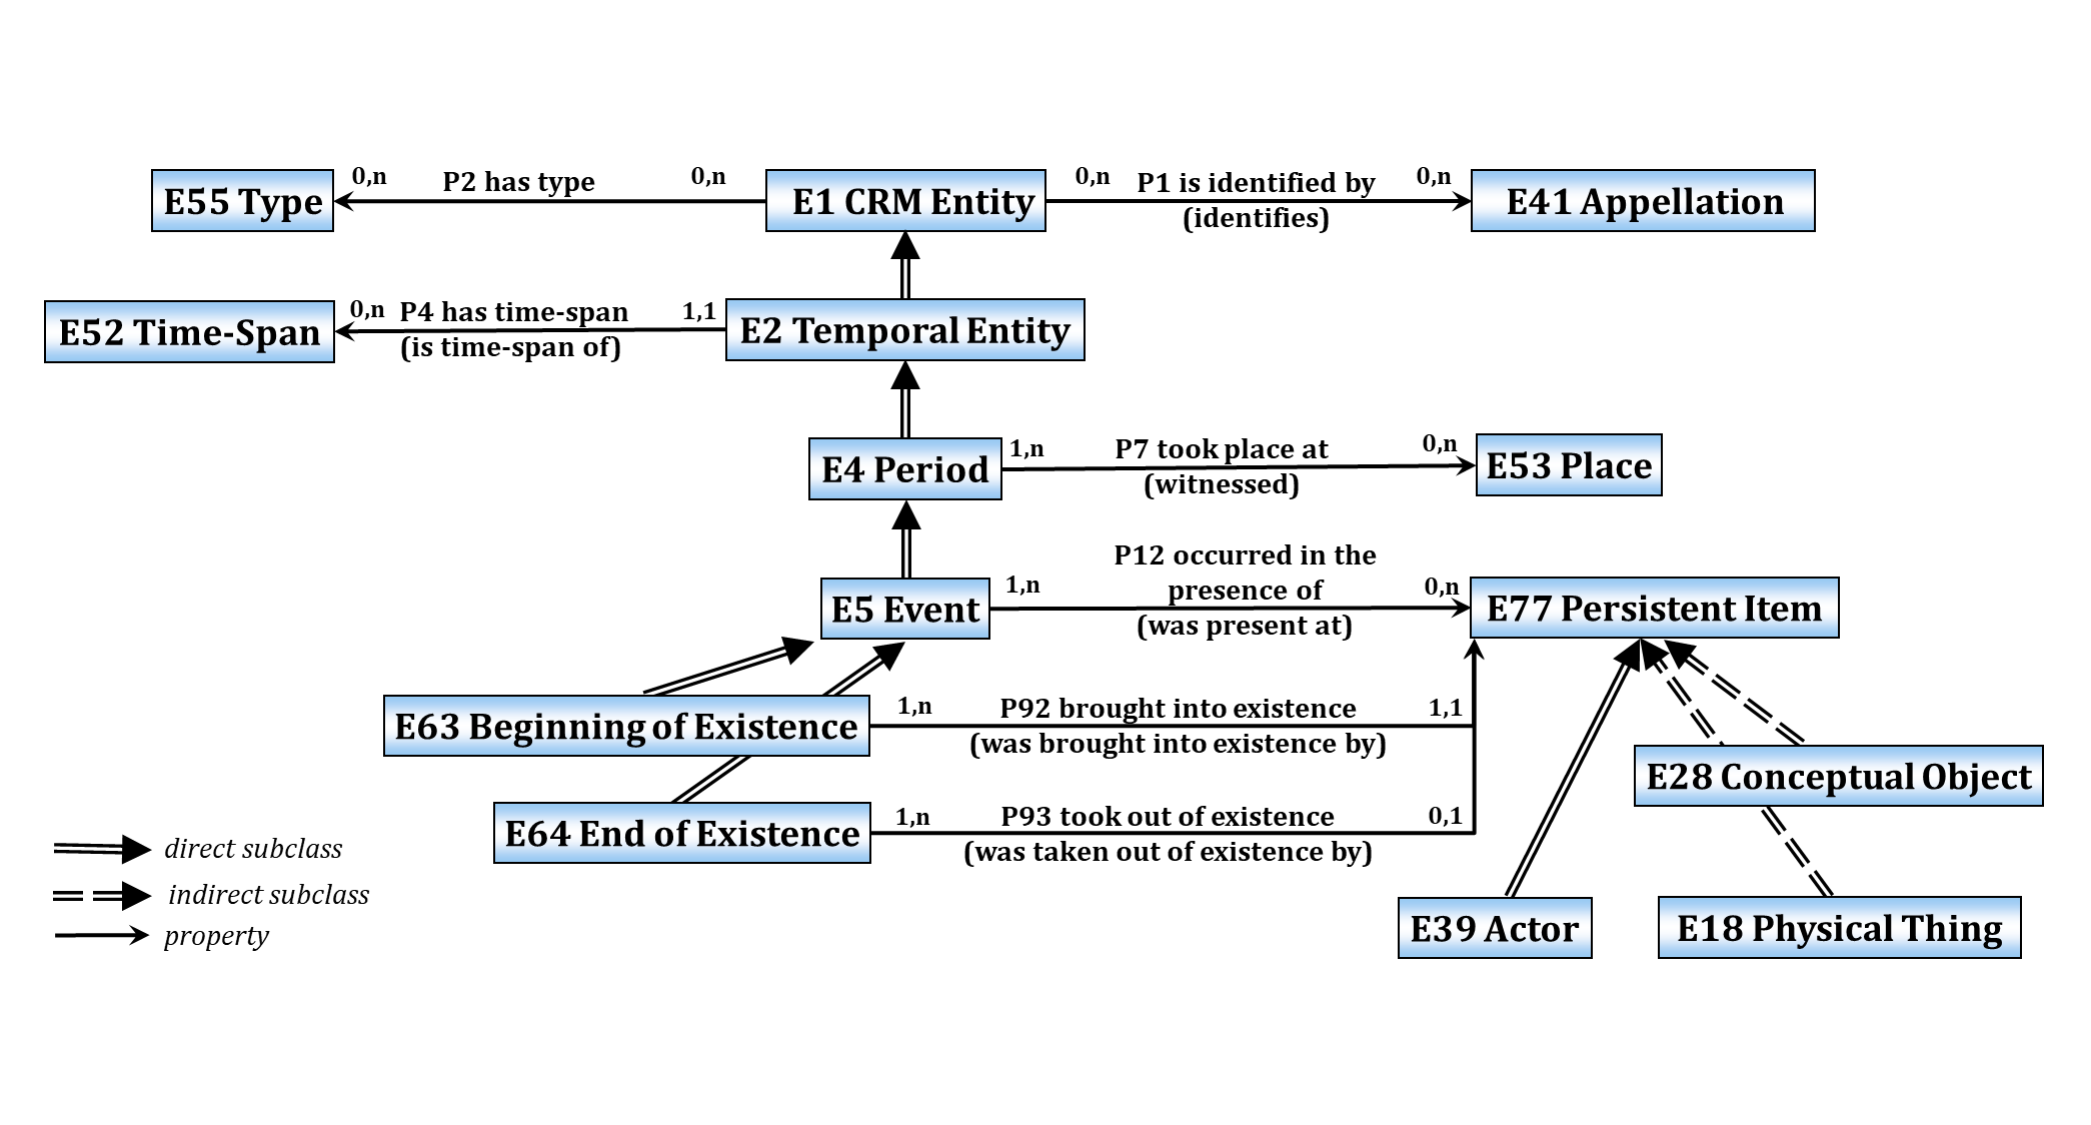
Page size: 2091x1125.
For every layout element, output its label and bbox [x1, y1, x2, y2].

picture [35, 152, 2056, 973]
